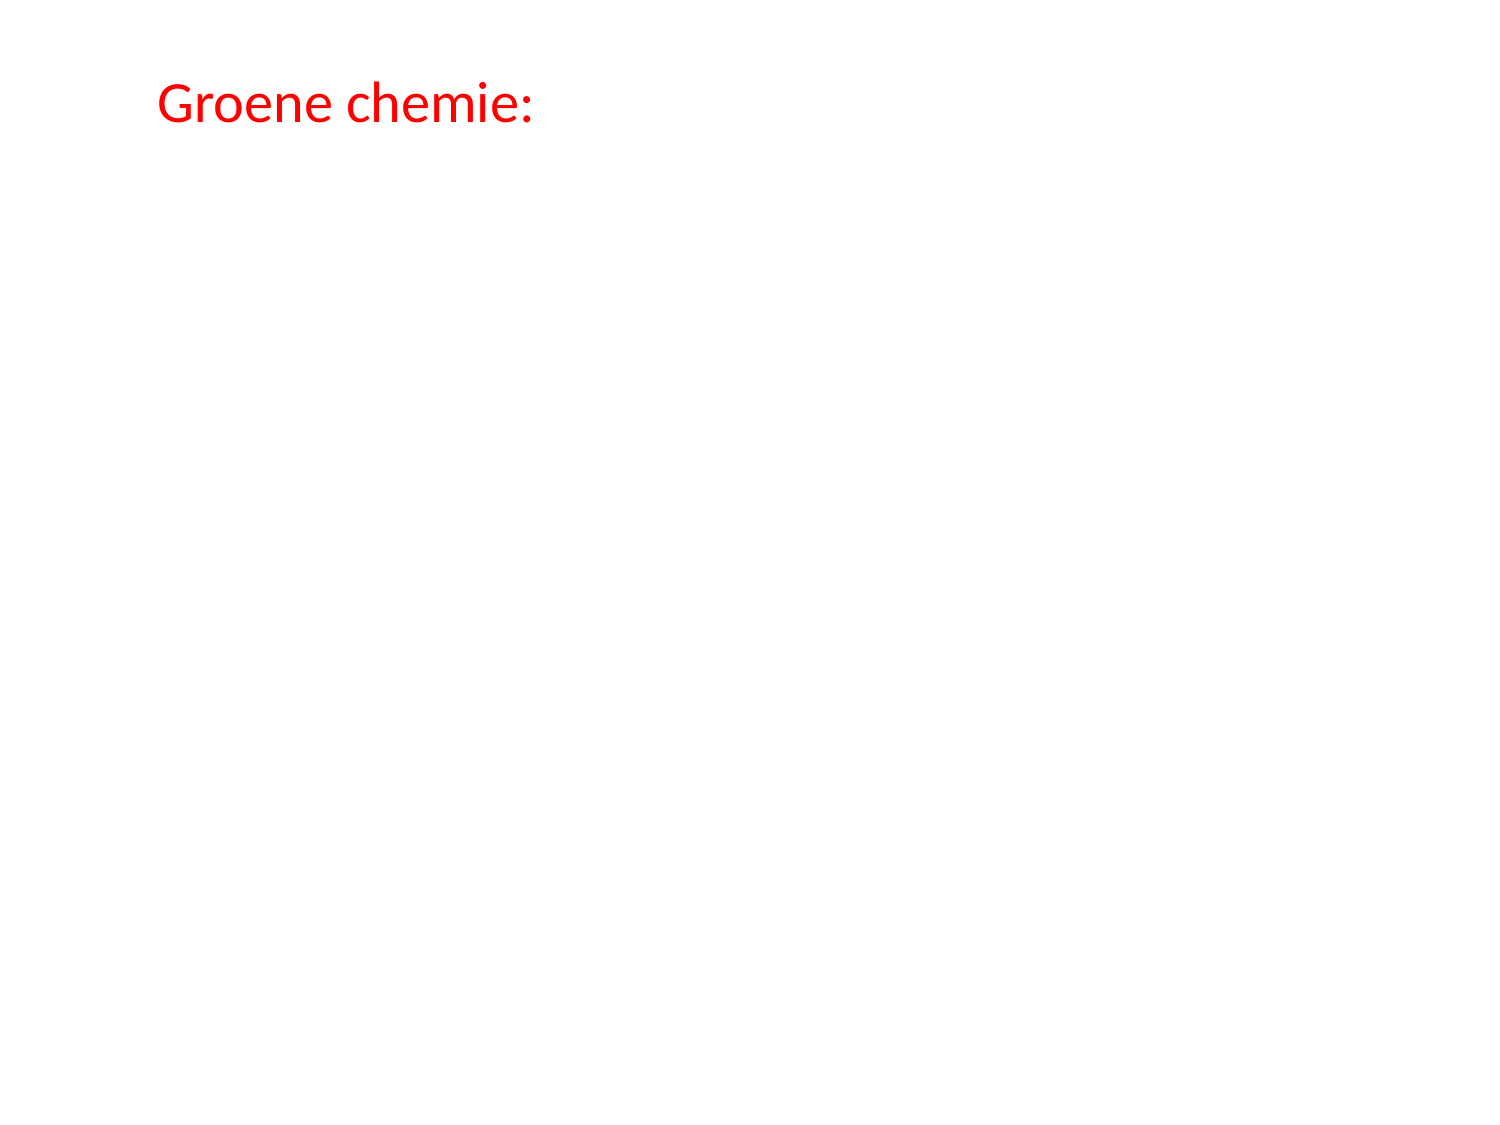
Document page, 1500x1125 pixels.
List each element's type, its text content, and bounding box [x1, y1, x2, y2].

text_box Groene chemie: [142, 57, 1500, 187]
